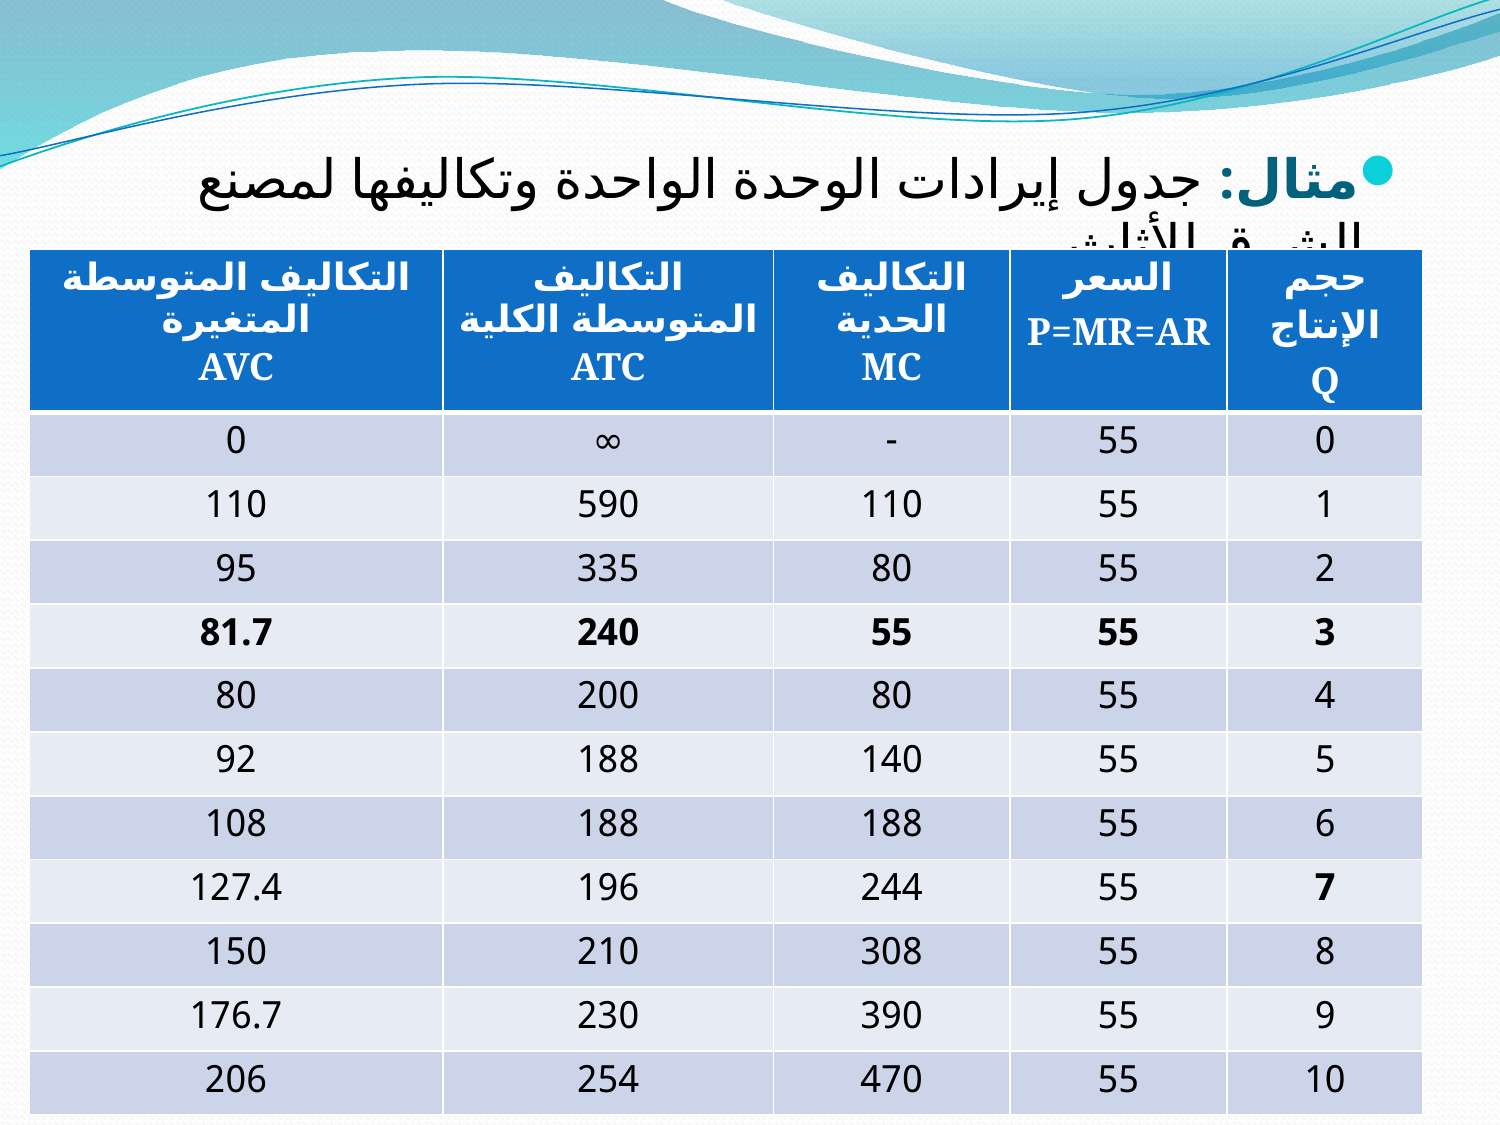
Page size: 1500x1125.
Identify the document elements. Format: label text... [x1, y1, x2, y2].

table_cell 55 [774, 605, 1009, 667]
table_cell 196 [444, 860, 773, 922]
table_cell 92 [30, 733, 442, 795]
table_cell 108 [30, 797, 442, 859]
table_cell - [774, 415, 1009, 476]
table_cell 140 [774, 733, 1009, 795]
table_cell 95 [30, 541, 442, 603]
table_header حجم الإنتاج Q [1228, 250, 1422, 410]
table_cell 4 [1228, 669, 1422, 731]
table_cell 7 [1228, 860, 1422, 922]
table_cell 55 [1011, 541, 1226, 603]
table_cell 55 [1011, 415, 1226, 476]
table_cell 188 [774, 797, 1009, 859]
table_cell 390 [774, 988, 1009, 1050]
table_cell 5 [1228, 733, 1422, 795]
table_cell 81.7 [30, 605, 442, 667]
table_cell 55 [1011, 924, 1226, 986]
table_cell 335 [444, 541, 773, 603]
table_header التكاليف المتوسطة الكلية ATC [444, 250, 773, 410]
table_cell 6 [1228, 797, 1422, 859]
table_cell 240 [444, 605, 773, 667]
table_cell 590 [444, 477, 773, 539]
list مثال: جدول إيرادات الوحدة الواحدة وتكاليفها لمصنع الشرق للأثاث. [75, 137, 1425, 858]
table_cell 206 [30, 1052, 442, 1114]
table_cell 254 [444, 1052, 773, 1114]
table_cell 2 [1228, 541, 1422, 603]
table_cell 188 [444, 797, 773, 859]
table_cell 150 [30, 924, 442, 986]
table_cell 55 [1011, 669, 1226, 731]
table_cell 200 [444, 669, 773, 731]
table_cell 80 [774, 669, 1009, 731]
table_cell 55 [1011, 733, 1226, 795]
table_cell 244 [774, 860, 1009, 922]
table_cell 308 [774, 924, 1009, 986]
table_cell 188 [444, 733, 773, 795]
table_cell 176.7 [30, 988, 442, 1050]
table_cell 110 [774, 477, 1009, 539]
table_cell 0 [30, 415, 442, 476]
table_cell 230 [444, 988, 773, 1050]
table_cell 55 [1011, 605, 1226, 667]
table_cell 10 [1228, 1052, 1422, 1114]
table_cell 9 [1228, 988, 1422, 1050]
table_cell 3 [1228, 605, 1422, 667]
table_cell ∞ [444, 415, 773, 476]
table_cell 1 [1228, 477, 1422, 539]
table_cell 0 [1228, 415, 1422, 476]
table_cell 210 [444, 924, 773, 986]
table_cell 470 [774, 1052, 1009, 1114]
table_cell 55 [1011, 797, 1226, 859]
table_header التكاليف المتوسطة المتغيرة AVC [30, 250, 442, 410]
table_cell 55 [1011, 1052, 1226, 1114]
table_cell 55 [1011, 988, 1226, 1050]
table_header السعر P=MR=AR [1011, 250, 1226, 410]
table_cell 8 [1228, 924, 1422, 986]
table_cell 80 [30, 669, 442, 731]
table_cell 80 [774, 541, 1009, 603]
table_cell 55 [1011, 477, 1226, 539]
table_header التكاليف الحدية MC [774, 250, 1009, 410]
table_cell 110 [30, 477, 442, 539]
table_cell 127.4 [30, 860, 442, 922]
table_cell 55 [1011, 860, 1226, 922]
